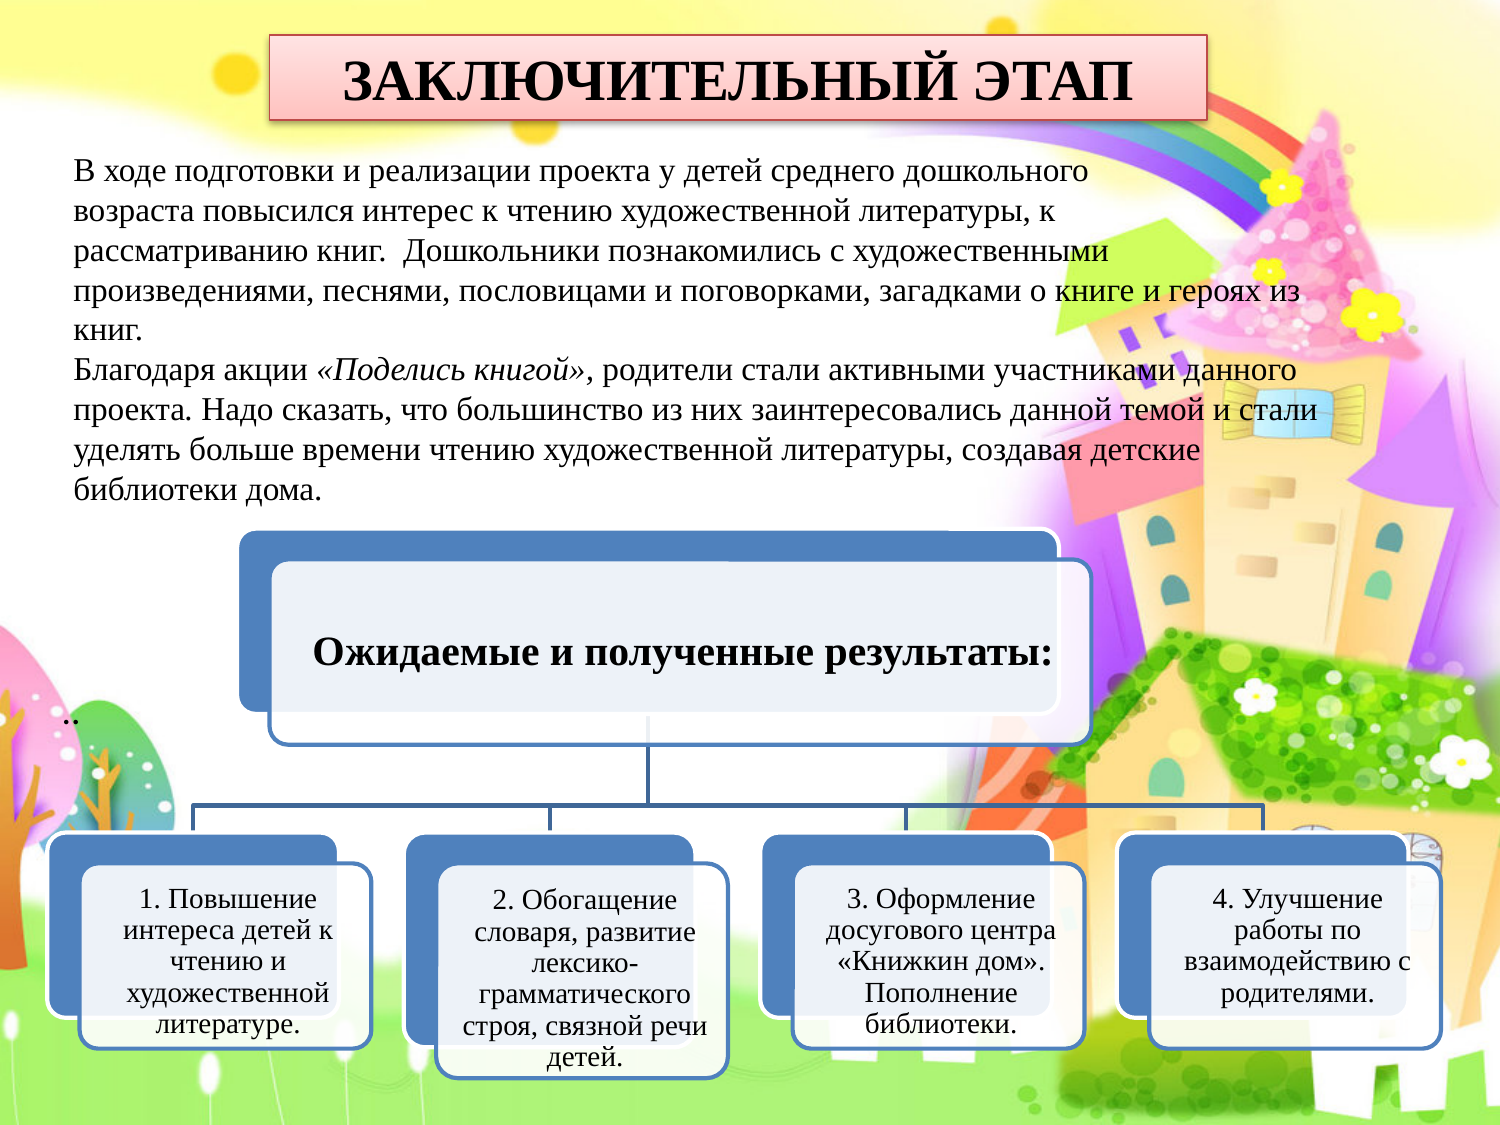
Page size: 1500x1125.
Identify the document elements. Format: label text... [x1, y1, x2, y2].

text_box ЗАКЛЮЧИТЕЛЬНЫЙ ЭТАП [269, 34, 1208, 121]
text_box В ходе подготовки и реализации проекта у детей среднего дошкольного возраста повысился интерес к чтению художественной литературы, к рассматриванию книг. Дошкольники познакомились с художественными произведениями, песнями, пословицами и поговорками, загадками о книге и героях из книг. Благодаря акции «Поделись книгой», родители стали активными участниками данного проекта. Надо сказать, что большинство из них заинтересовались данной темой и стали уделять больше времени чтению художественной литературы, создавая детские библиотеки дома. [58, 140, 1372, 431]
picture [0, 0, 1500, 1125]
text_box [46, 433, 1442, 1125]
